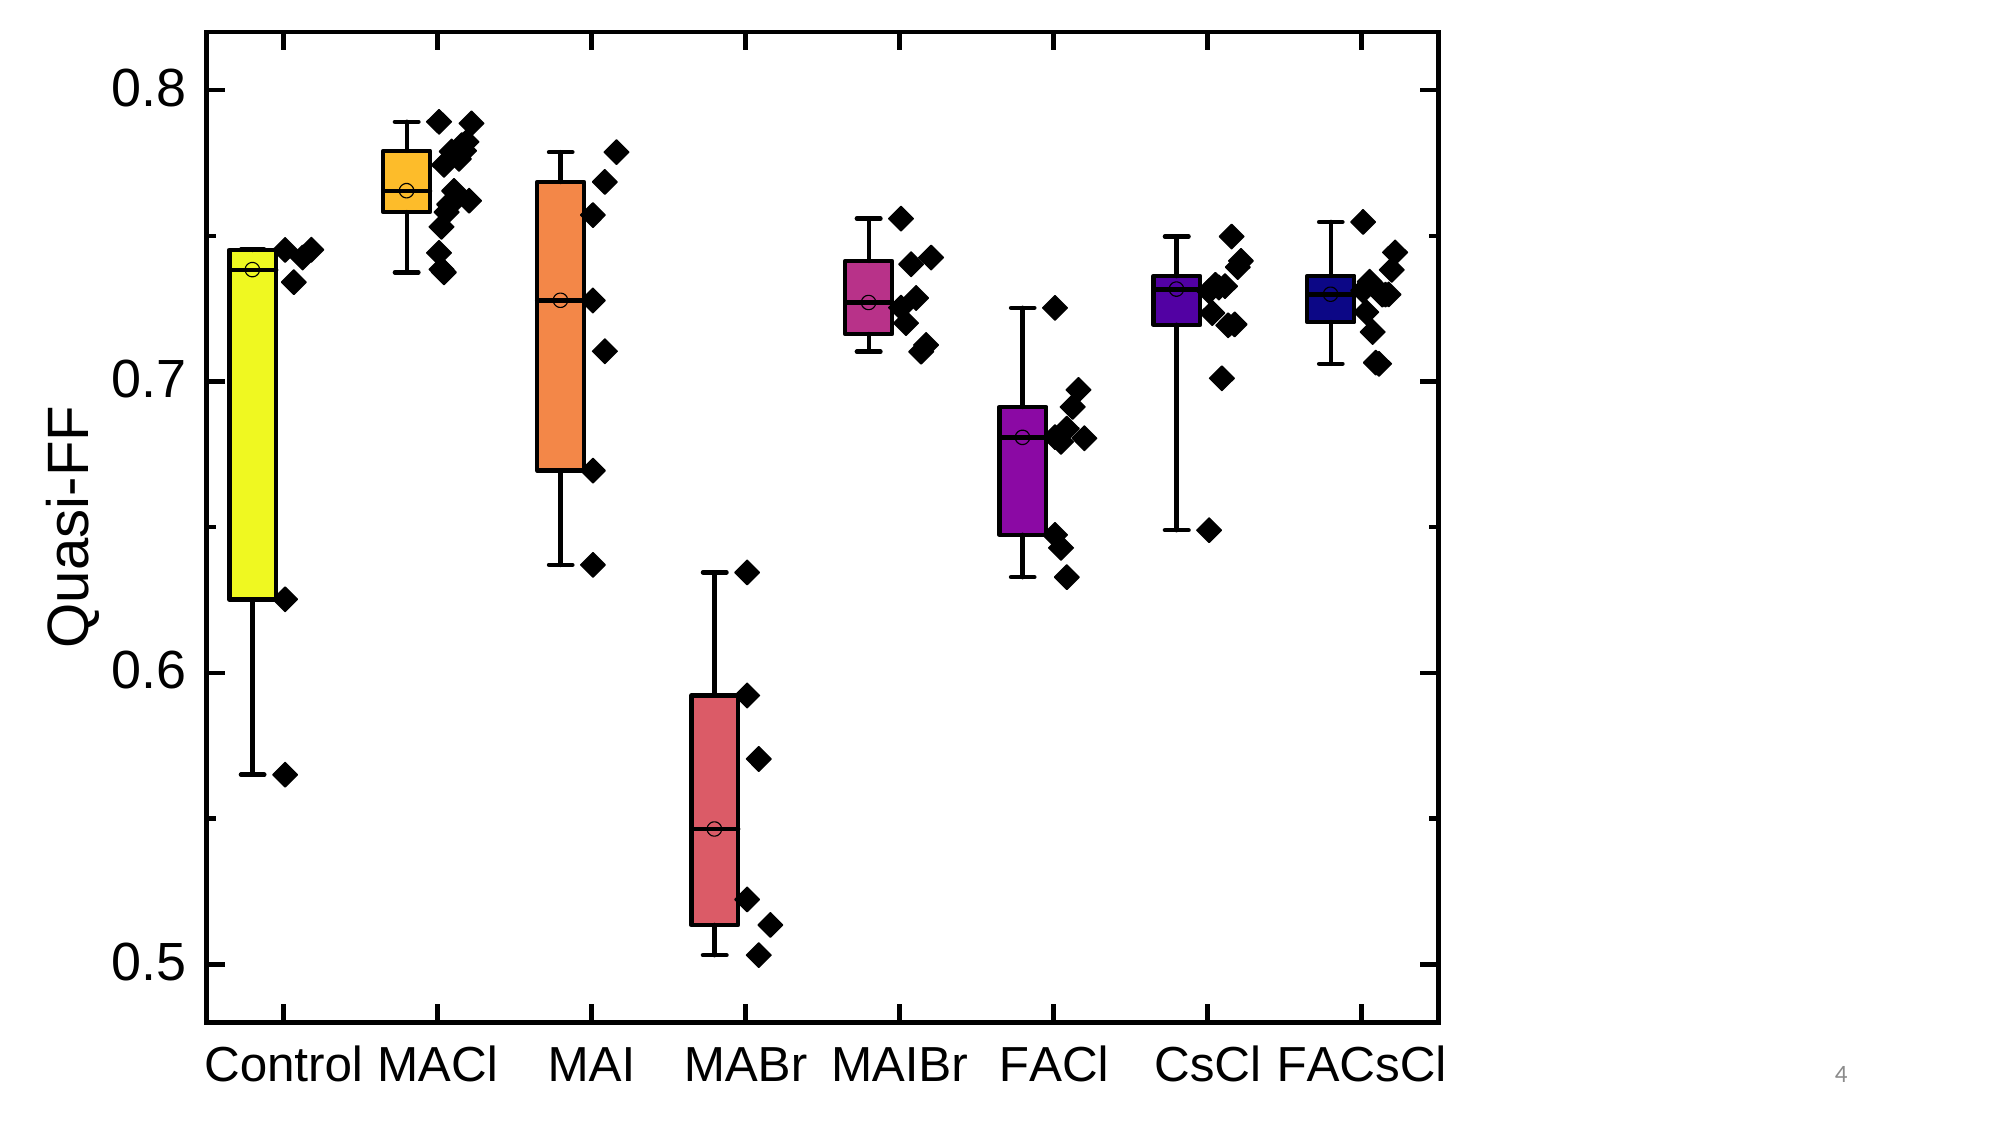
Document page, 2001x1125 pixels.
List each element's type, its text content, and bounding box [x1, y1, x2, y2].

slide_number 4 [1463, 1042, 1863, 1103]
picture [19, 11, 1463, 1114]
